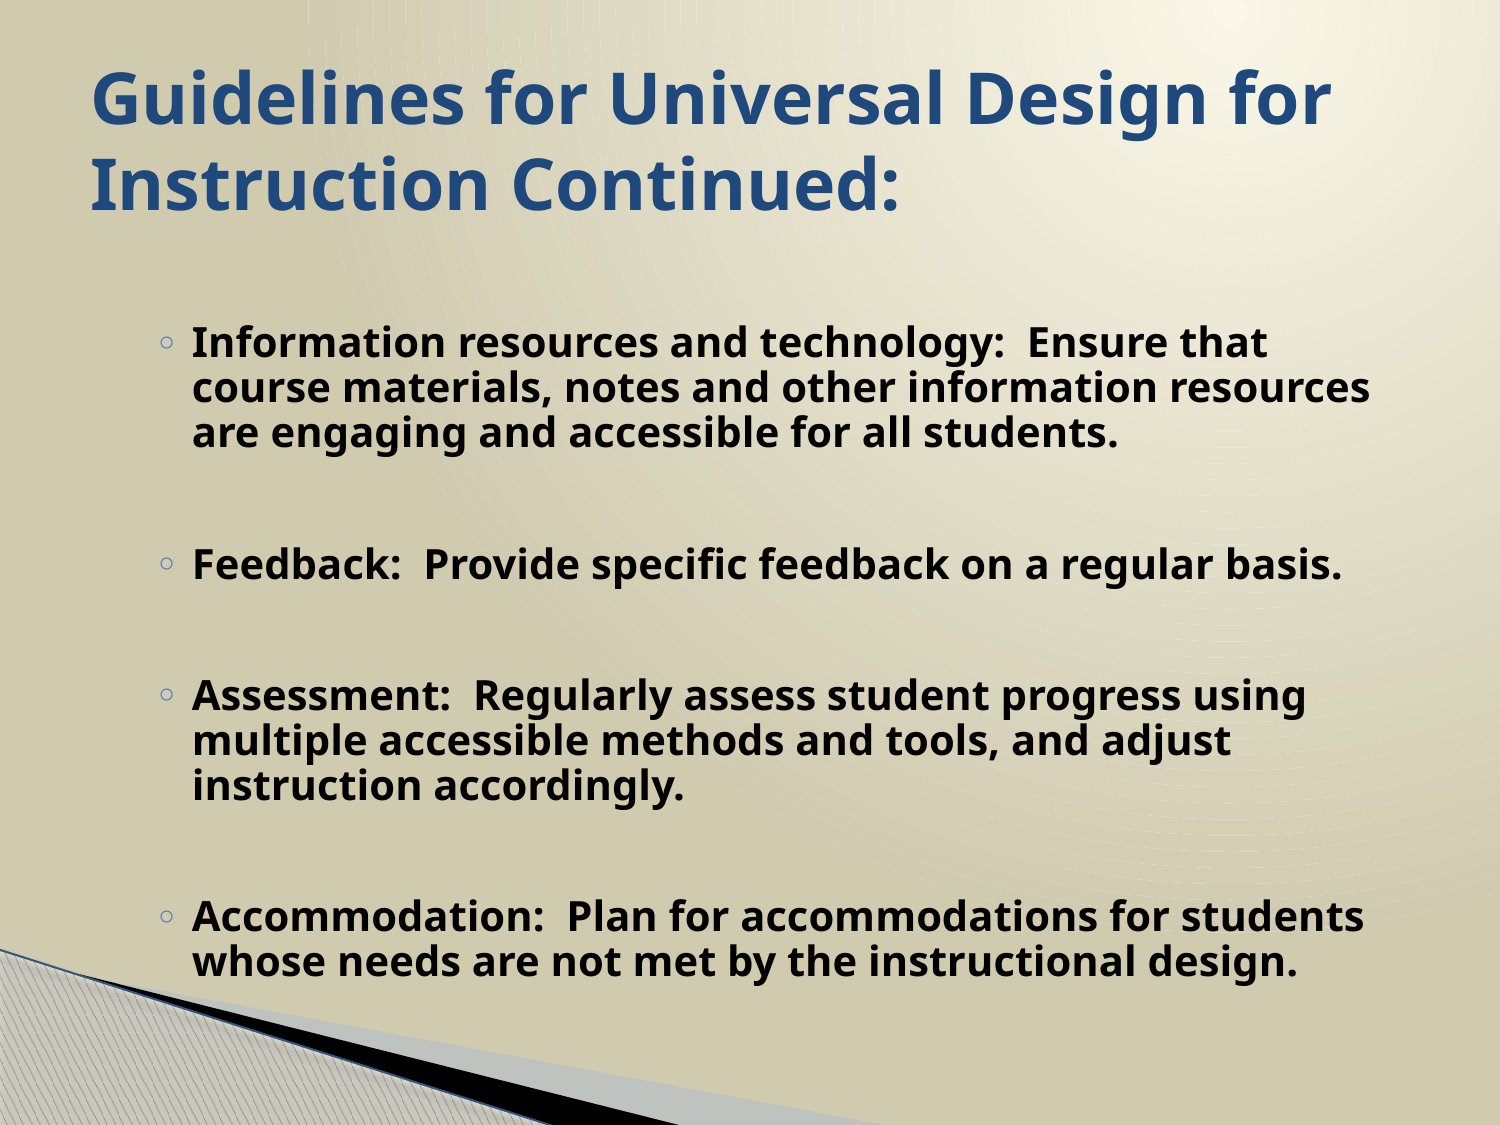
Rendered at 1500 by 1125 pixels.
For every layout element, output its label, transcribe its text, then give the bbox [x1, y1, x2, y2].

title Guidelines for Universal Design for Instruction Continued: [75, 45, 1425, 233]
list Information resources and technology: Ensure that course materials, notes and other information resources are engaging and accessible for all students. Feedback: Provide specific feedback on a regular basis. Assessment: Regularly assess student progress using multiple accessible methods and tools, and adjust instruction accordingly. Accommodation: Plan for accommodations for students whose needs are not met by the instructional design. [74, 314, 1426, 1048]
